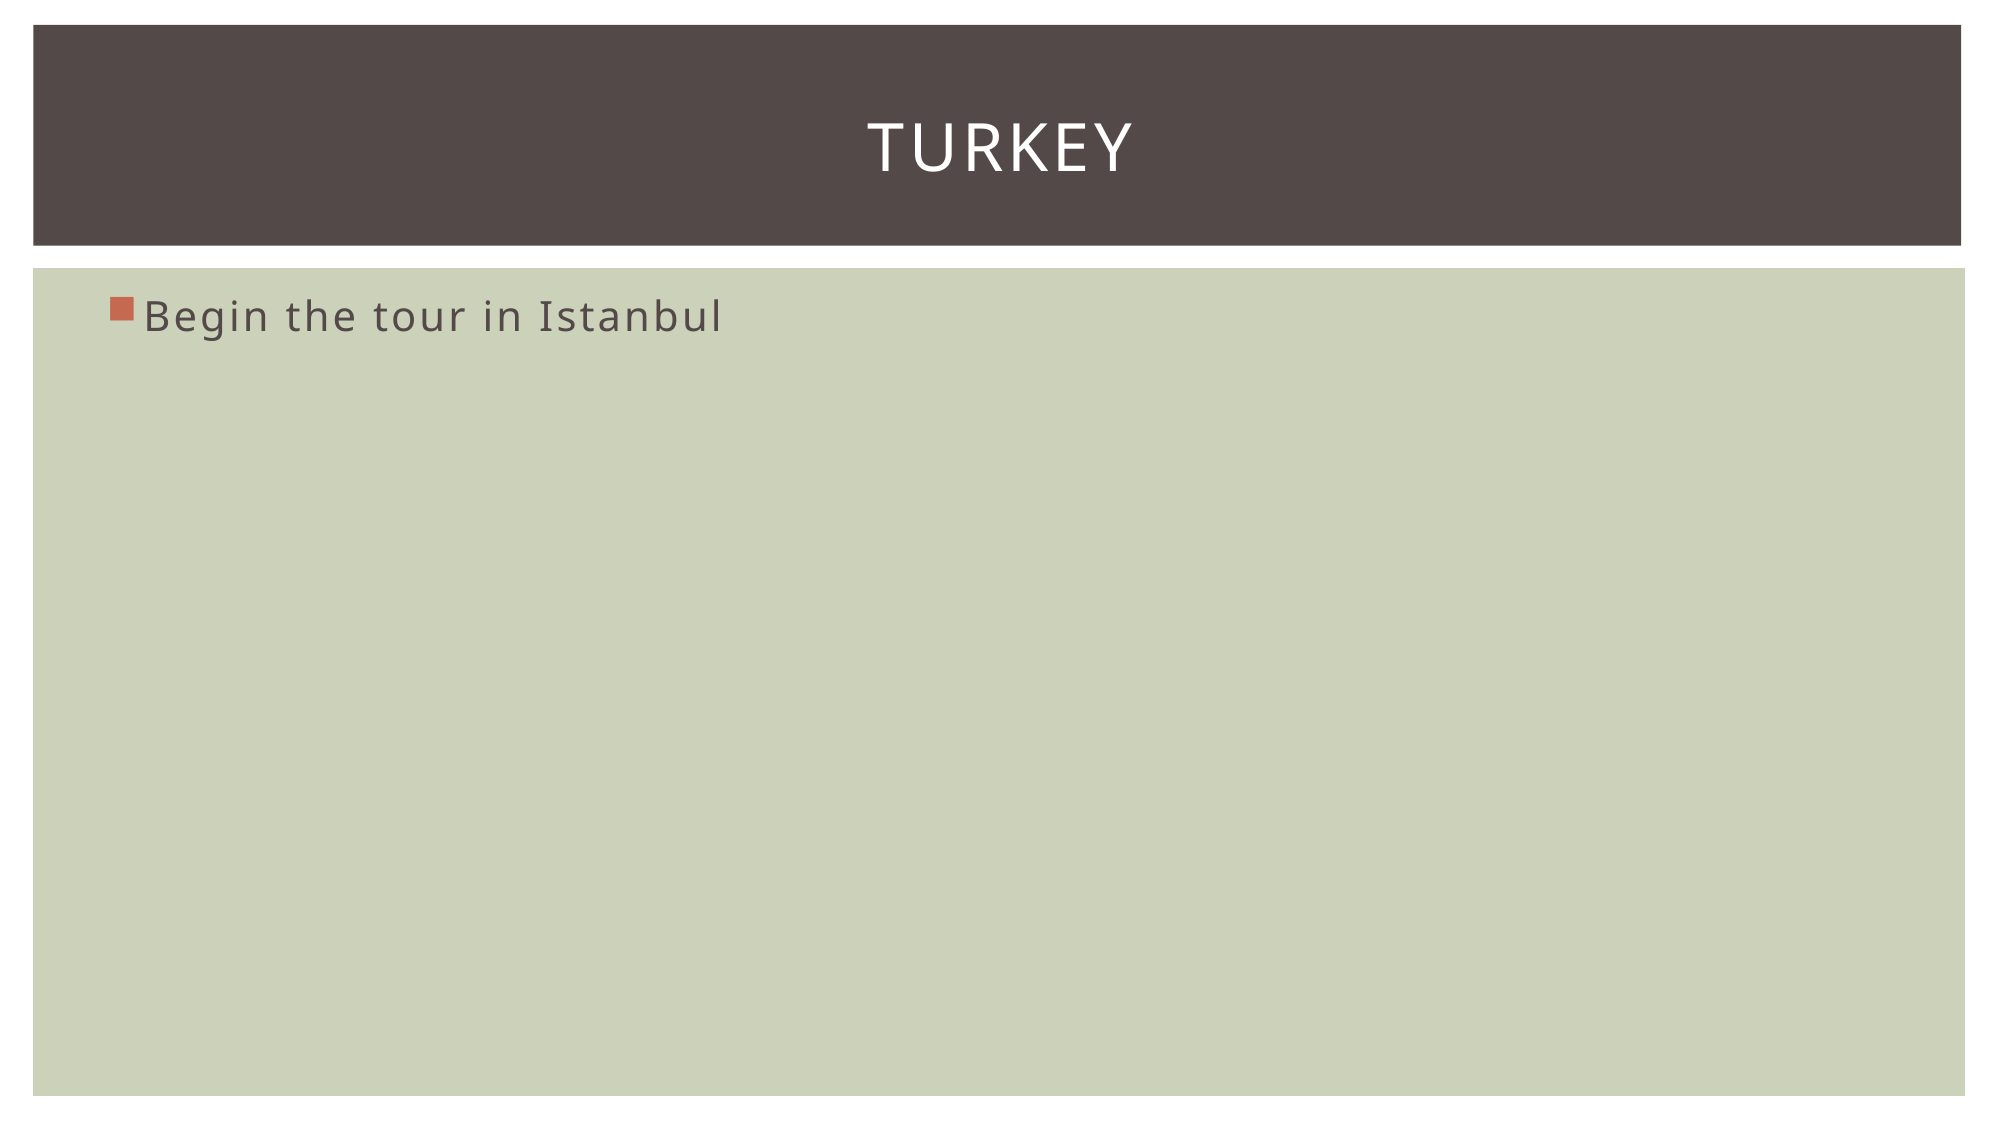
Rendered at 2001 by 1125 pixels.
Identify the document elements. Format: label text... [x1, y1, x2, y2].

list Begin the tour in Istanbul [83, 281, 1923, 1005]
title Turkey [83, 58, 1917, 232]
